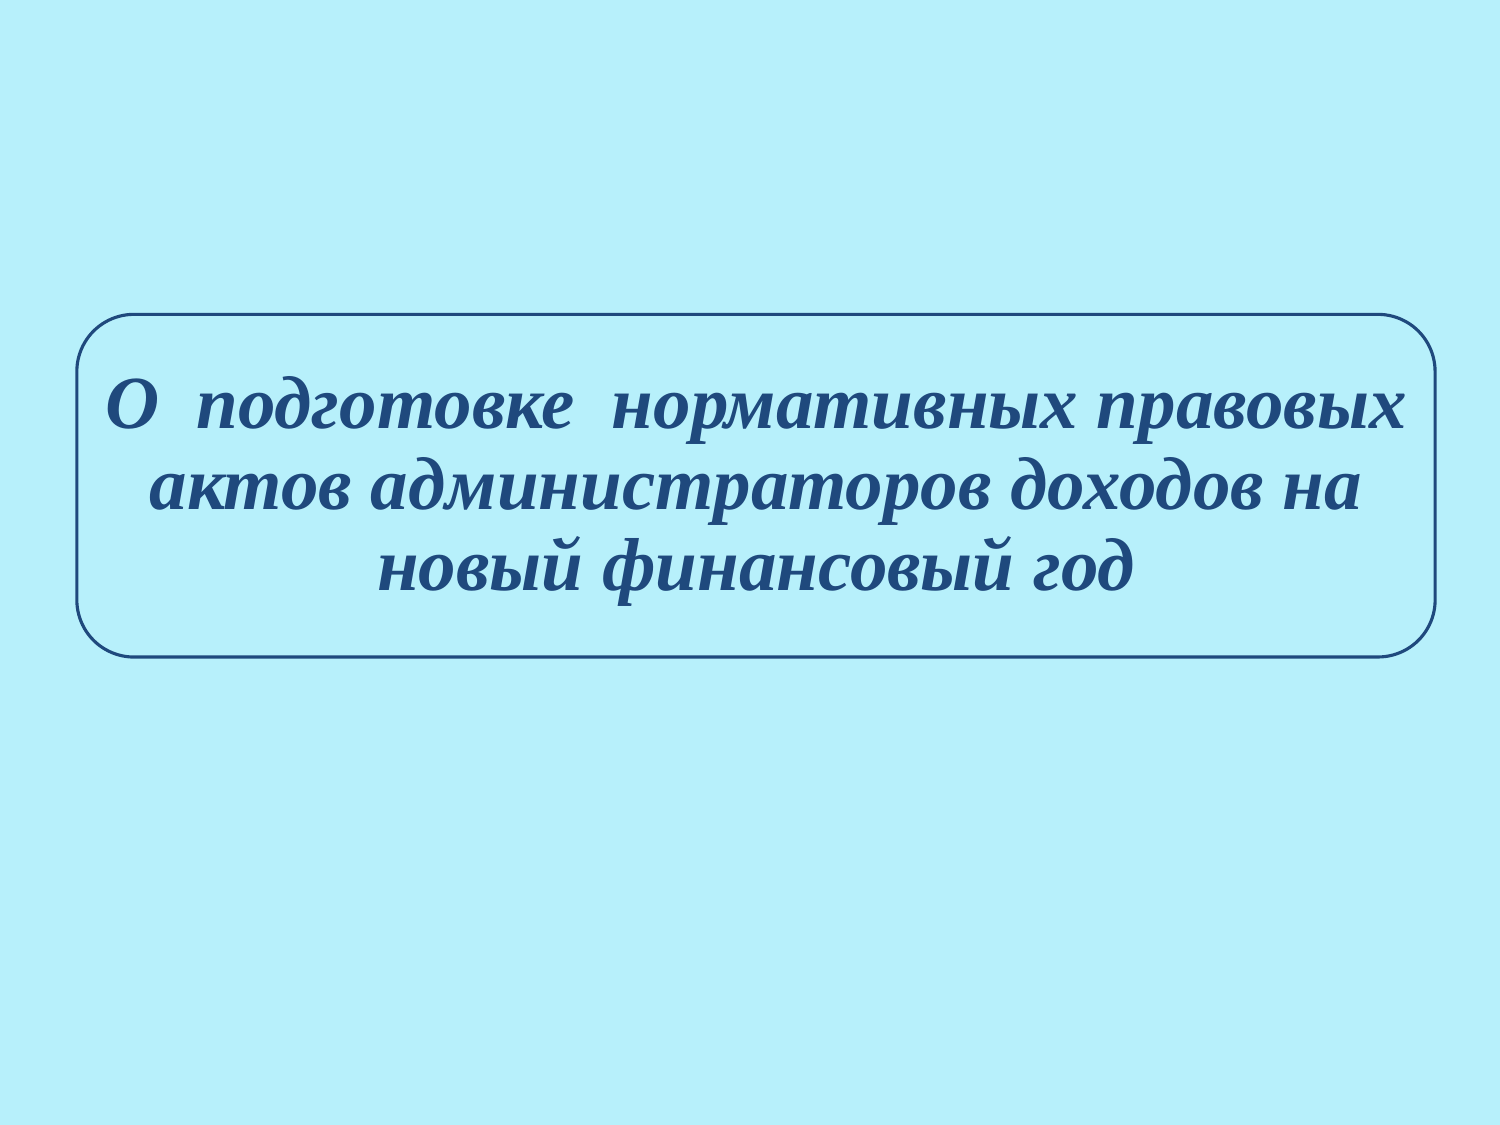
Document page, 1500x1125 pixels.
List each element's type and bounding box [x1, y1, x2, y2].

text_box [76, 314, 1436, 658]
